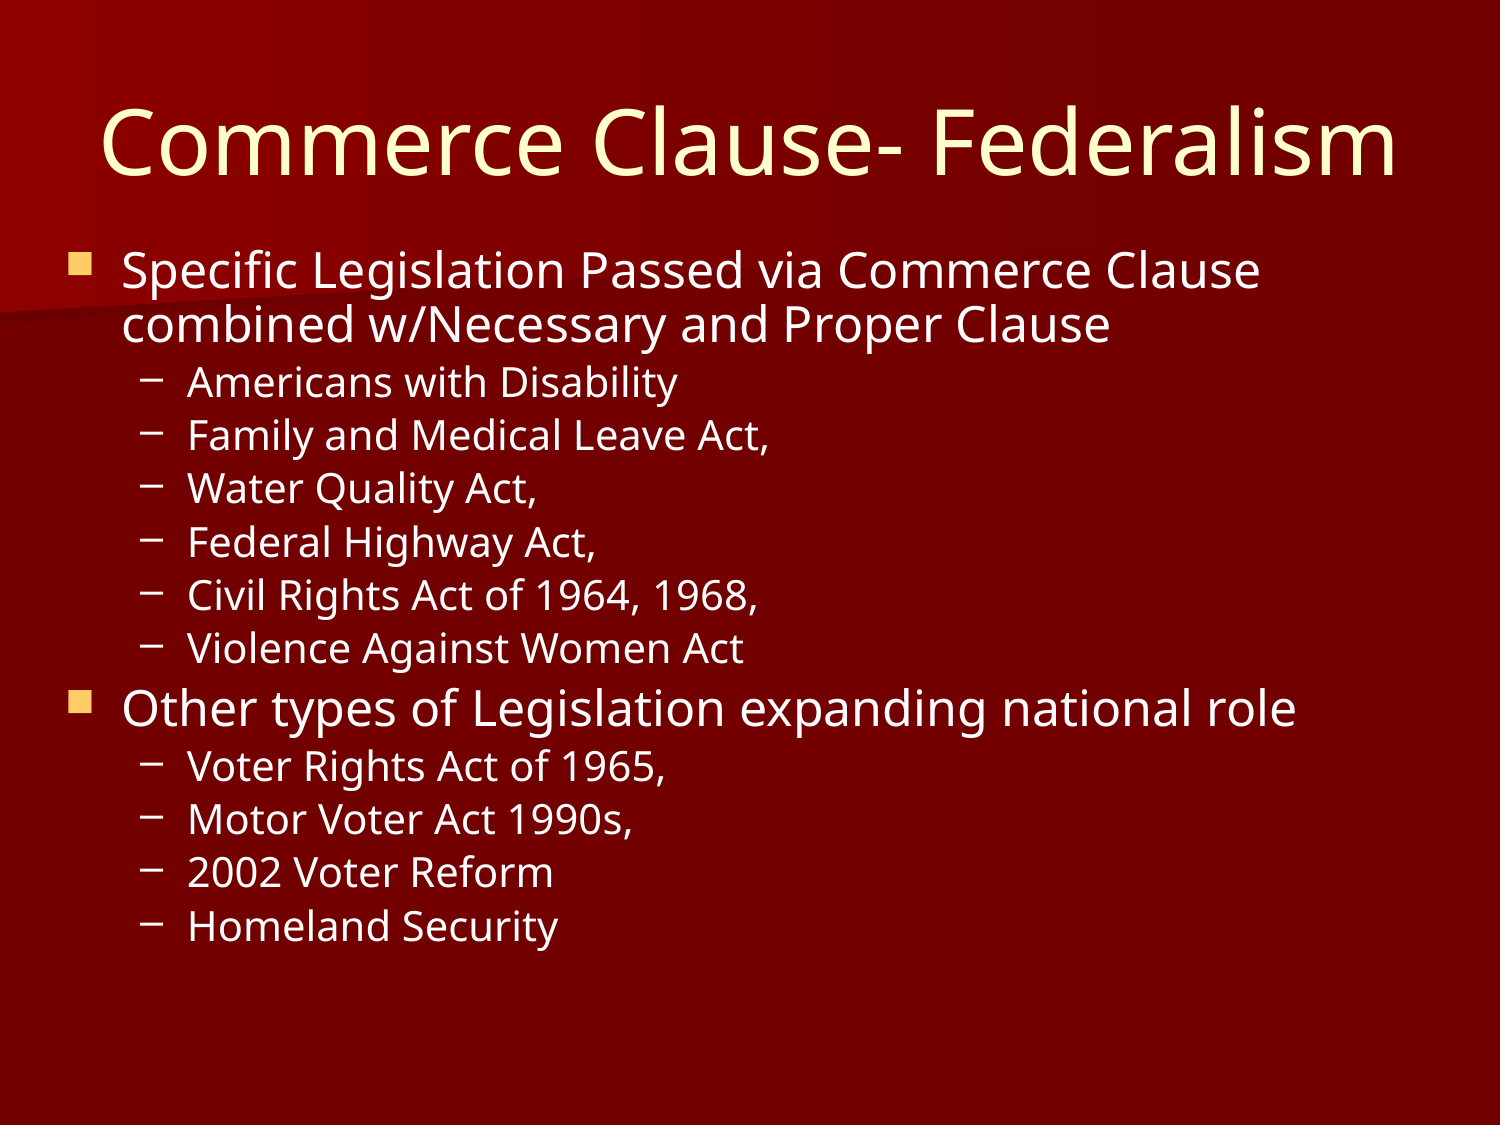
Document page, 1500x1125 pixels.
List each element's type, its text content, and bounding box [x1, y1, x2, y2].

list Specific Legislation Passed via Commerce Clause combined w/Necessary and Proper Clause Americans with Disability Family and Medical Leave Act, Water Quality Act, Federal Highway Act, Civil Rights Act of 1964, 1968, Violence Against Women Act Other types of Legislation expanding national role Voter Rights Act of 1965, Motor Voter Act 1990s, 2002 Voter Reform Homeland Security [49, 237, 1401, 981]
title Commerce Clause- Federalism [74, 44, 1426, 233]
